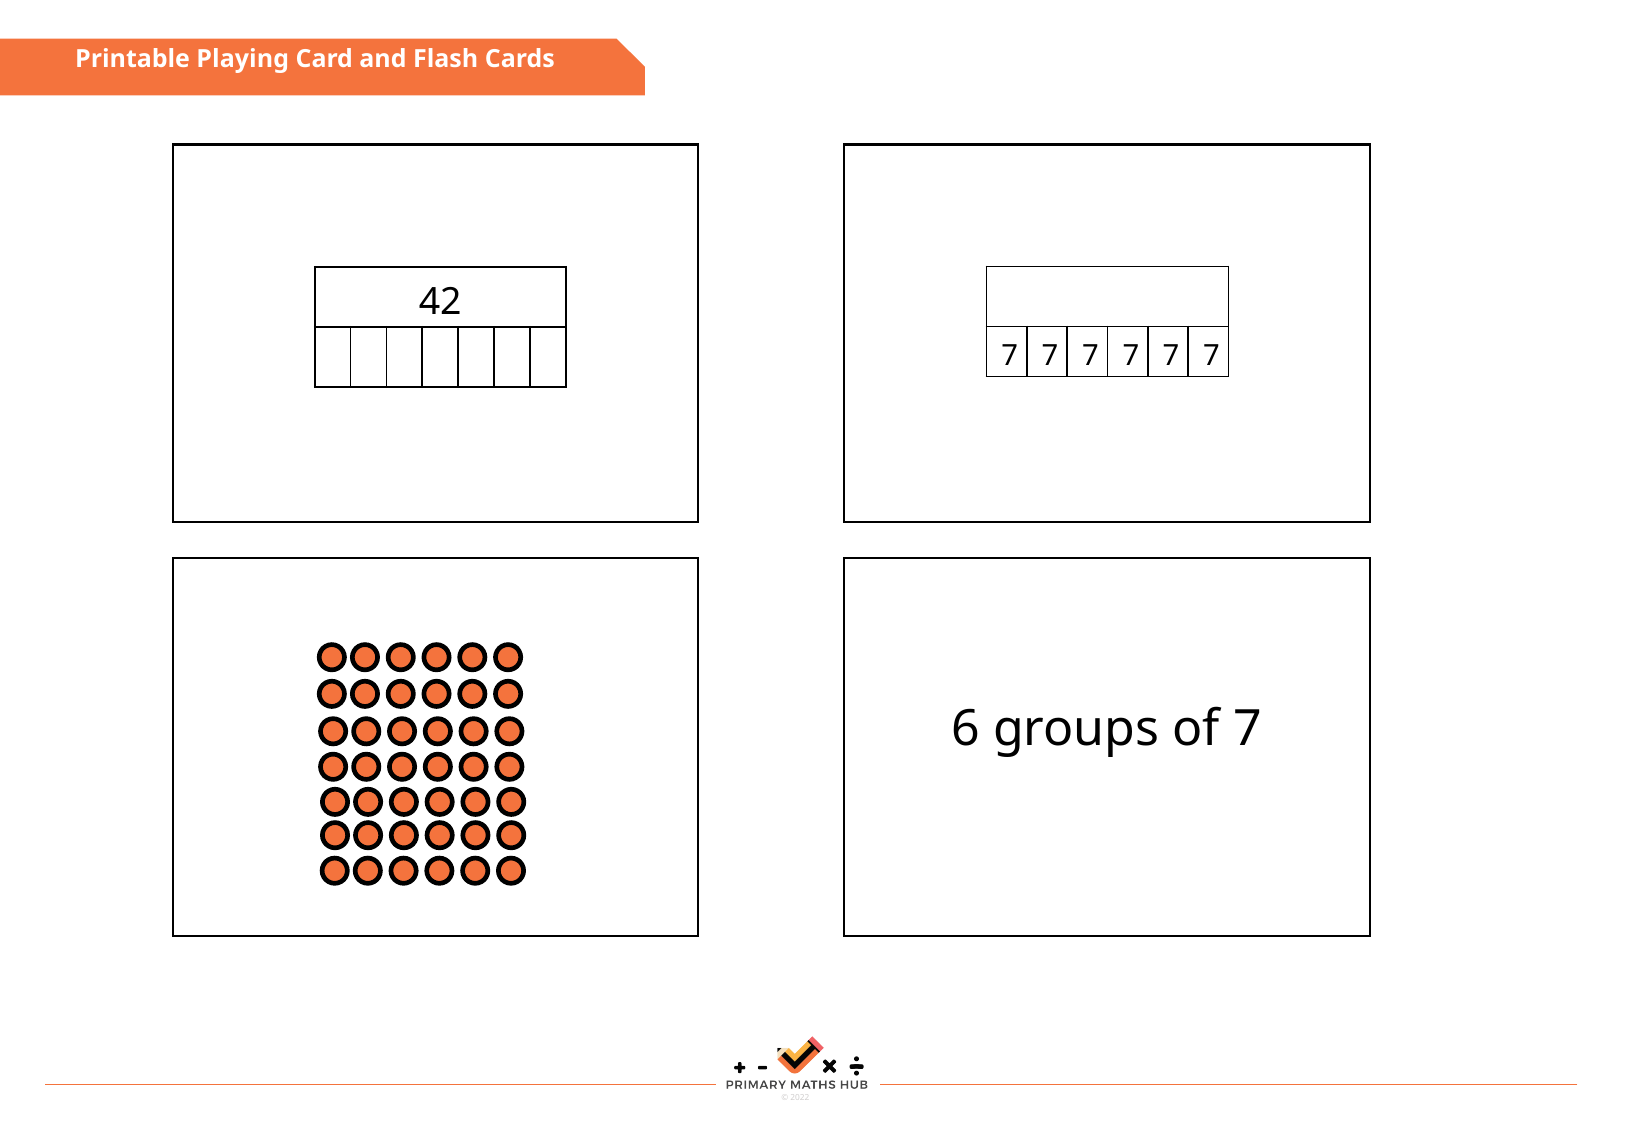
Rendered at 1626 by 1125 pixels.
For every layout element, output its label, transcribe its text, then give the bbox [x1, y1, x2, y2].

text_box [843, 143, 1371, 523]
text_box [459, 717, 488, 745]
text_box [321, 857, 349, 885]
table_cell 7 [1189, 327, 1228, 376]
text_box [318, 680, 346, 708]
text_box [388, 753, 416, 781]
table_cell [495, 328, 529, 386]
text_box [319, 753, 347, 781]
text_box [389, 857, 418, 885]
text_box [425, 857, 454, 885]
text_box 6 groups of 7 [844, 688, 1370, 763]
text_box [461, 857, 489, 885]
text_box [387, 643, 415, 671]
text_box [458, 680, 487, 708]
text_box Printable Playing Card and Flash Cards [0, 37, 646, 97]
text_box [172, 557, 699, 937]
text_box [459, 753, 488, 781]
table_cell 7 [1149, 327, 1187, 376]
text_box [321, 788, 349, 816]
text_box [497, 788, 525, 816]
text_box [494, 643, 522, 671]
text_box [495, 753, 524, 781]
text_box [425, 821, 454, 849]
table_cell [459, 328, 493, 386]
text_box [424, 717, 452, 745]
picture [722, 1034, 872, 1094]
table_cell 7 [1108, 327, 1147, 376]
text_box [497, 857, 525, 885]
text_box [172, 143, 699, 523]
text_box [422, 680, 451, 708]
text_box [354, 821, 382, 849]
text_box [461, 788, 490, 816]
text_box [843, 557, 1371, 937]
table_cell [531, 328, 565, 386]
text_box [388, 717, 416, 745]
text_box [422, 643, 451, 671]
text_box [458, 643, 487, 671]
text_box [321, 821, 349, 849]
table_header [987, 267, 1228, 326]
text_box [318, 643, 346, 671]
text_box [461, 821, 490, 849]
text_box [351, 680, 379, 708]
text_box [497, 821, 525, 849]
table_cell [423, 328, 457, 386]
text_box [425, 788, 454, 816]
table_cell 7 [1068, 327, 1107, 376]
text_box [387, 680, 415, 708]
text_box [424, 753, 452, 781]
text_box [494, 680, 522, 708]
table_cell [316, 328, 350, 386]
text_box © 2022 [720, 1084, 870, 1110]
text_box [319, 717, 347, 745]
text_box [390, 821, 418, 849]
table_cell [351, 328, 386, 386]
text_box [352, 717, 380, 745]
table_cell 7 [1028, 327, 1066, 376]
table_cell 7 [987, 327, 1026, 376]
text_box [351, 643, 379, 671]
text_box [390, 788, 418, 816]
text_box [354, 857, 382, 885]
table_header 42 [316, 268, 565, 326]
table_cell [387, 328, 421, 386]
text_box [495, 717, 524, 745]
text_box [354, 788, 382, 816]
text_box [352, 753, 380, 781]
